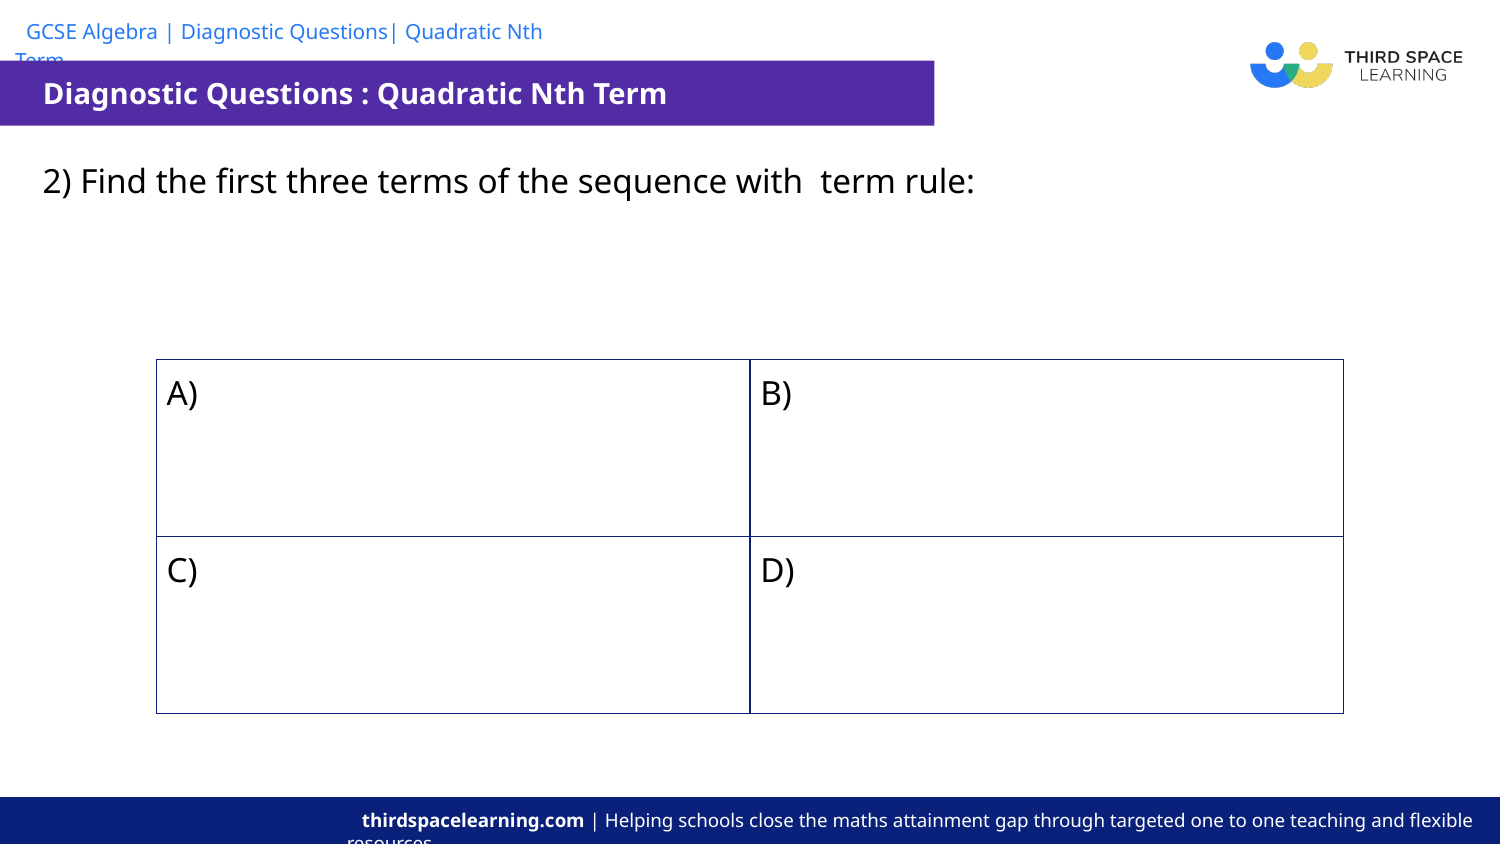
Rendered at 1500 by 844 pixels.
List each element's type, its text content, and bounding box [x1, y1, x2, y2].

picture [1250, 33, 1465, 99]
text_box Diagnostic Questions : Quadratic Nth Term [27, 60, 778, 126]
